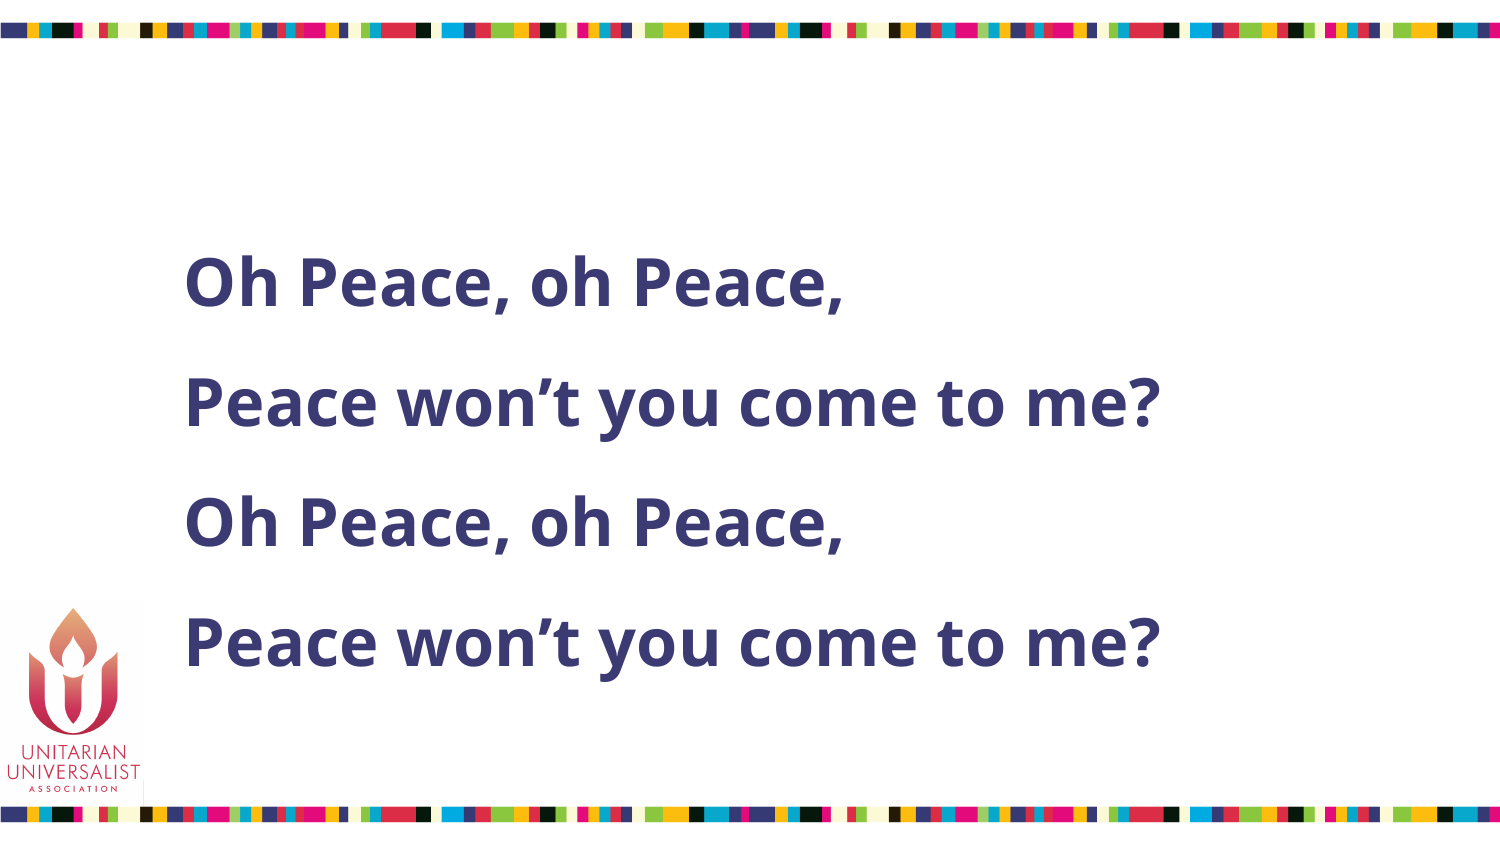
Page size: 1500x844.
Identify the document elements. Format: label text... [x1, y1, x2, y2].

text_box Oh Peace, oh Peace, Peace won’t you come to me? Oh Peace, oh Peace, Peace won’t you come to me? [168, 184, 1421, 695]
picture [0, 22, 1500, 40]
picture [0, 600, 1500, 824]
